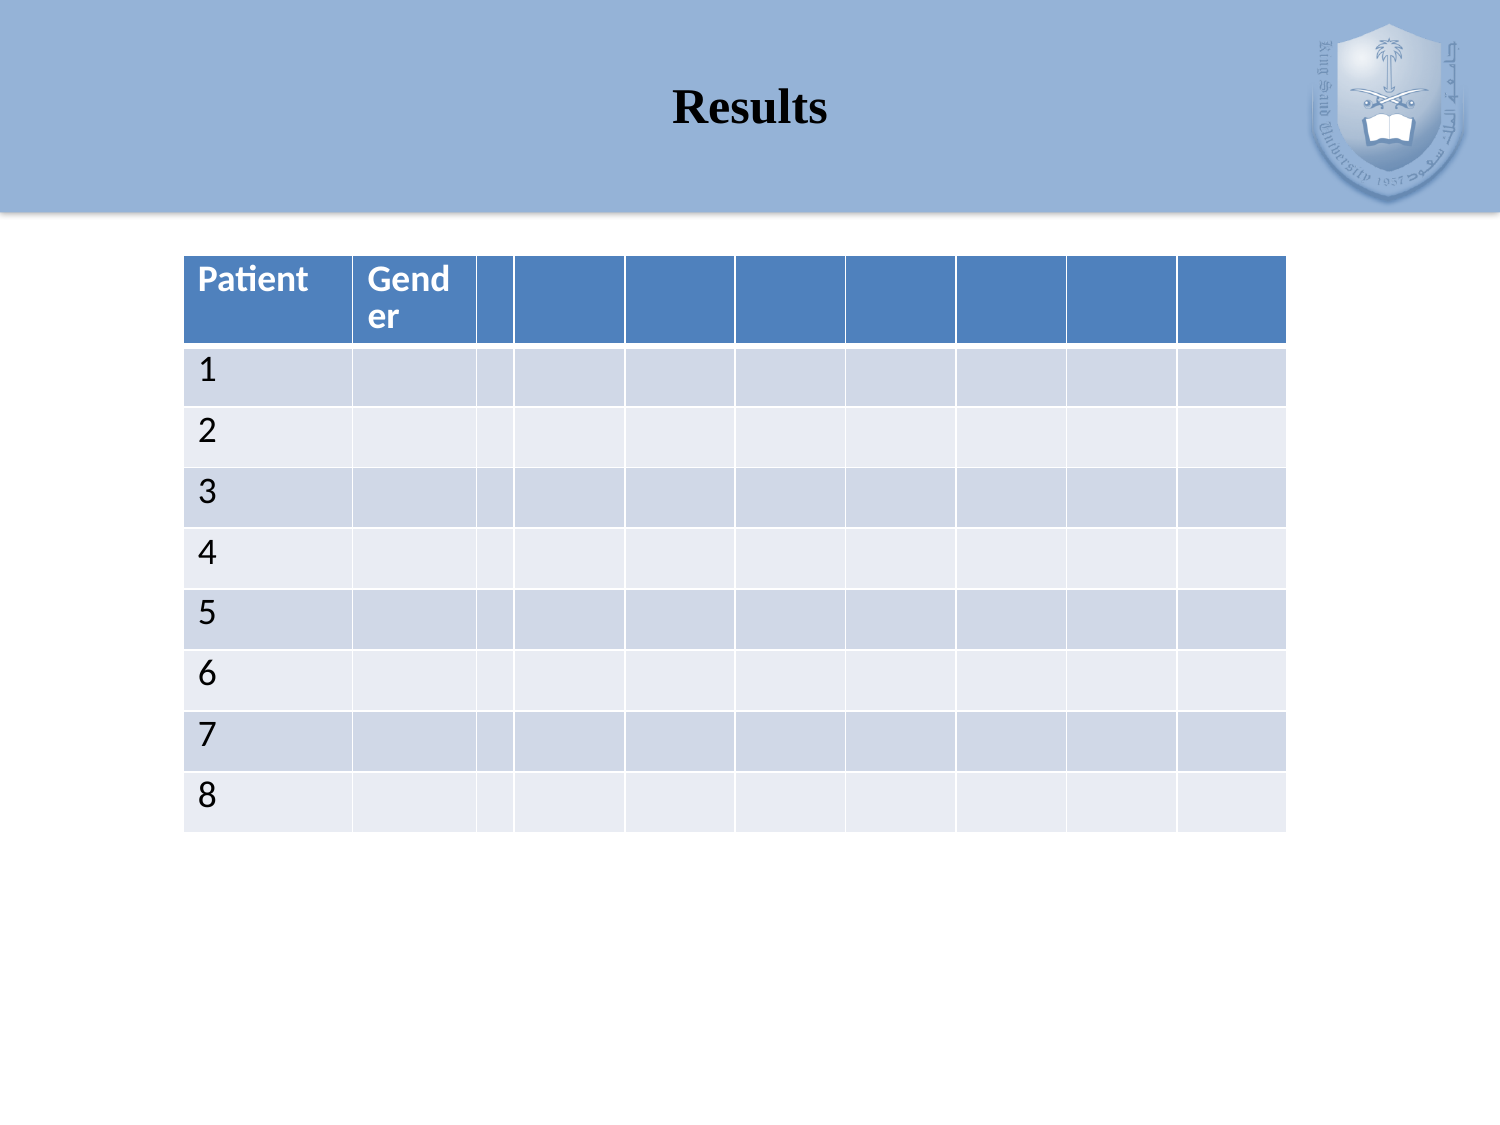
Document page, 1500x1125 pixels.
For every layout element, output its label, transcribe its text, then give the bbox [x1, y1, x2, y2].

table_cell [957, 468, 1066, 527]
table_header [515, 256, 624, 343]
table_cell [626, 712, 734, 771]
table_cell [1067, 529, 1176, 588]
table_cell [1178, 468, 1286, 527]
table_cell [353, 349, 476, 406]
table_cell [515, 590, 624, 649]
table_cell [957, 590, 1066, 649]
table_cell [353, 651, 476, 710]
table_cell [353, 408, 476, 467]
picture [1287, 12, 1488, 213]
table_cell 1 [184, 349, 352, 406]
table_cell [477, 349, 513, 406]
table_cell 7 [184, 712, 352, 771]
table_cell [477, 773, 513, 832]
table_cell [477, 590, 513, 649]
table_cell 5 [184, 590, 352, 649]
table_cell [626, 590, 734, 649]
table_cell [477, 468, 513, 527]
table_header [846, 256, 955, 343]
table_cell [1067, 651, 1176, 710]
table_cell [846, 349, 955, 406]
table_cell [846, 529, 955, 588]
table_cell [736, 651, 845, 710]
table_cell 4 [184, 529, 352, 588]
title Results [75, 45, 1282, 163]
table_cell [736, 408, 845, 467]
table_cell [477, 712, 513, 771]
table_cell [957, 529, 1066, 588]
table_cell [846, 590, 955, 649]
table_cell 8 [184, 773, 352, 832]
table_header [1178, 256, 1286, 343]
table_cell [1178, 349, 1286, 406]
table_cell [846, 773, 955, 832]
table_cell [957, 773, 1066, 832]
table_cell [1178, 773, 1286, 832]
table_cell [353, 773, 476, 832]
table_cell 2 [184, 408, 352, 467]
table_cell [846, 468, 955, 527]
table_cell [626, 408, 734, 467]
table_cell [846, 408, 955, 467]
table_cell [477, 408, 513, 467]
table_cell [353, 529, 476, 588]
table_cell 3 [184, 468, 352, 527]
table_cell [1067, 712, 1176, 771]
table_cell [1067, 408, 1176, 467]
table_cell [736, 712, 845, 771]
table_cell [626, 468, 734, 527]
table_cell [626, 773, 734, 832]
table_header [626, 256, 734, 343]
table_cell [1067, 773, 1176, 832]
table_cell [957, 408, 1066, 467]
table_cell [1178, 529, 1286, 588]
table_cell [353, 468, 476, 527]
table_header [1067, 256, 1176, 343]
table_cell [515, 468, 624, 527]
table_cell [353, 712, 476, 771]
table_header [477, 256, 513, 343]
table_cell [1178, 651, 1286, 710]
table_cell [736, 349, 845, 406]
table_cell [957, 349, 1066, 406]
table_cell [477, 529, 513, 588]
table_cell [515, 712, 624, 771]
table_cell [353, 590, 476, 649]
table_cell [736, 529, 845, 588]
table_cell [626, 529, 734, 588]
table_cell [846, 651, 955, 710]
table_cell [957, 651, 1066, 710]
table_cell [515, 773, 624, 832]
table_cell [736, 590, 845, 649]
table_header [957, 256, 1066, 343]
table_header Gender [353, 256, 476, 343]
table_cell [515, 408, 624, 467]
table_cell [736, 773, 845, 832]
table_cell [1067, 349, 1176, 406]
table_header Patient [184, 256, 352, 343]
table_cell [1067, 468, 1176, 527]
table_cell [1178, 408, 1286, 467]
table_cell 6 [184, 651, 352, 710]
table_header [736, 256, 845, 343]
table_cell [1067, 590, 1176, 649]
table_cell [515, 651, 624, 710]
table_cell [1178, 712, 1286, 771]
table_cell [626, 349, 734, 406]
table_cell [736, 468, 845, 527]
table_cell [477, 651, 513, 710]
table_cell [626, 651, 734, 710]
table_cell [957, 712, 1066, 771]
table_cell [846, 712, 955, 771]
table_cell [515, 349, 624, 406]
text_box [0, 0, 1500, 213]
table_cell [1178, 590, 1286, 649]
table_cell [515, 529, 624, 588]
